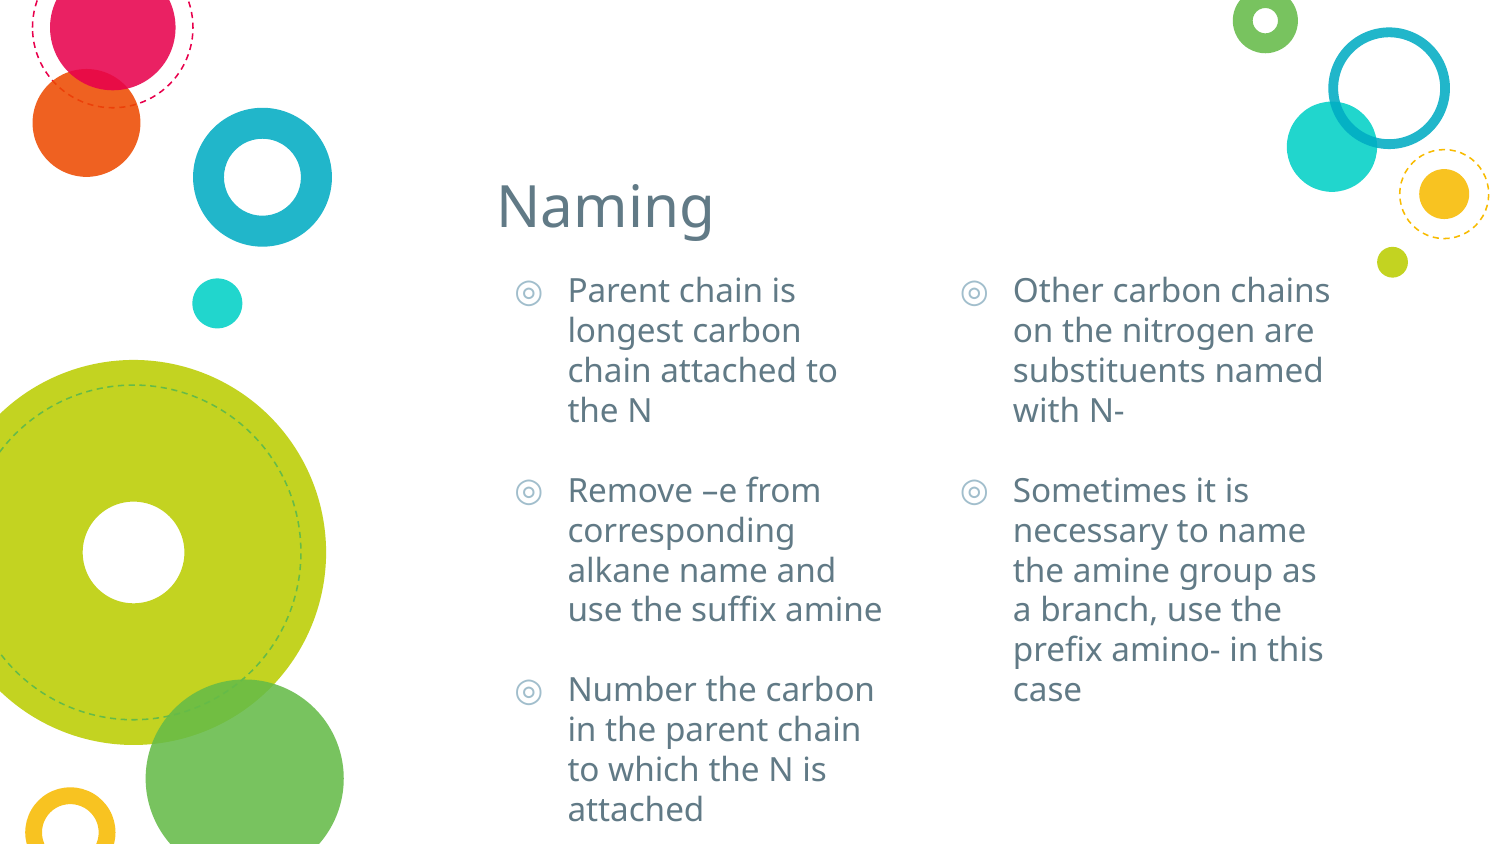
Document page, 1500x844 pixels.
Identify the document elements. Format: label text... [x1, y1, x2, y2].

list Other carbon chains on the nitrogen are substituents named with N- Sometimes it is necessary to name the amine group as a branch, use the prefix amino- in this case [926, 254, 1347, 809]
title Naming [481, 149, 1347, 255]
list Parent chain is longest carbon chain attached to the N Remove –e from corresponding alkane name and use the suffix amine Number the carbon in the parent chain to which the N is attached [481, 254, 902, 809]
